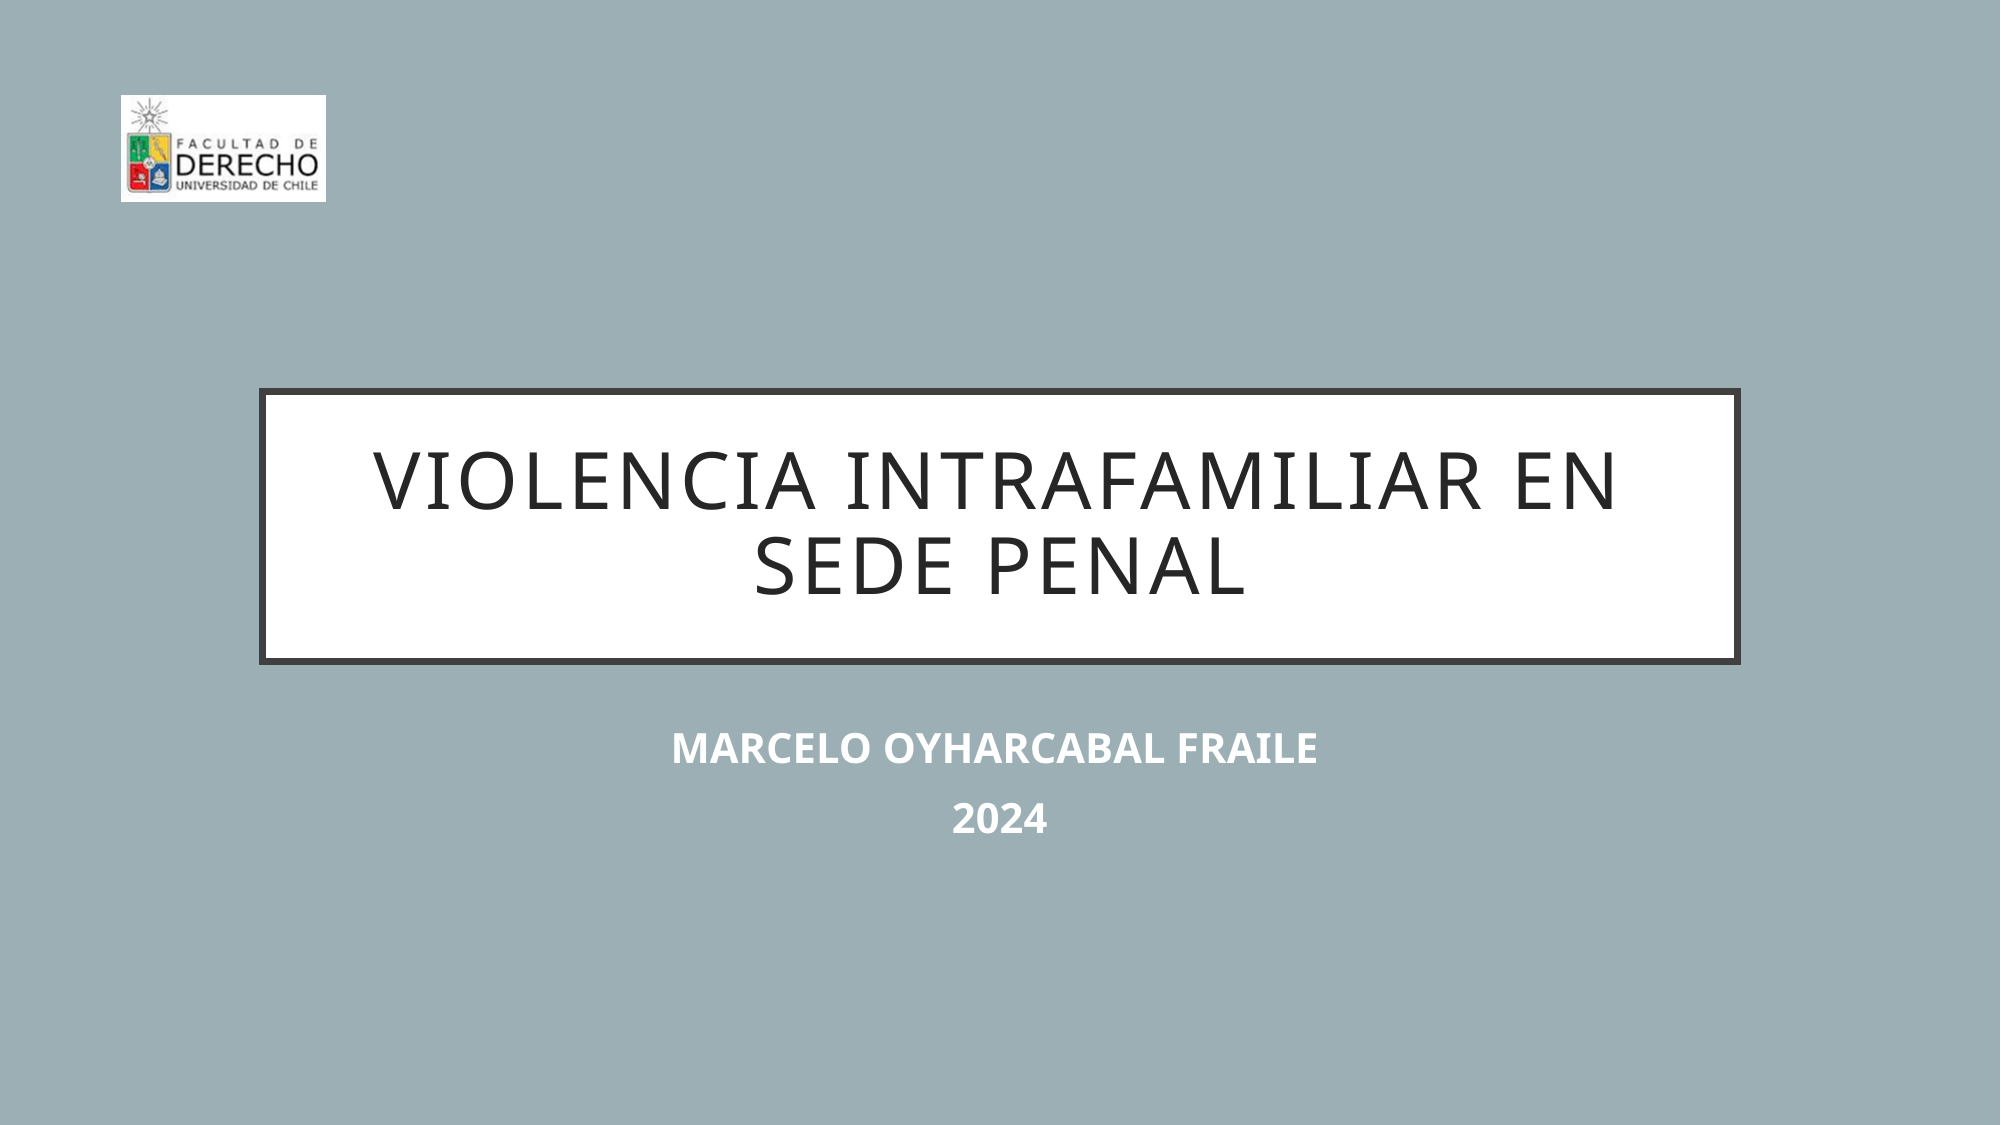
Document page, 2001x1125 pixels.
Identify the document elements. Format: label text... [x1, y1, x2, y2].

title Violencia intrafamiliar en sede penal [259, 388, 1741, 665]
subtitle MARCELO OYHARCABAL FRAILE 2024 [442, 713, 1558, 918]
picture [121, 95, 326, 202]
